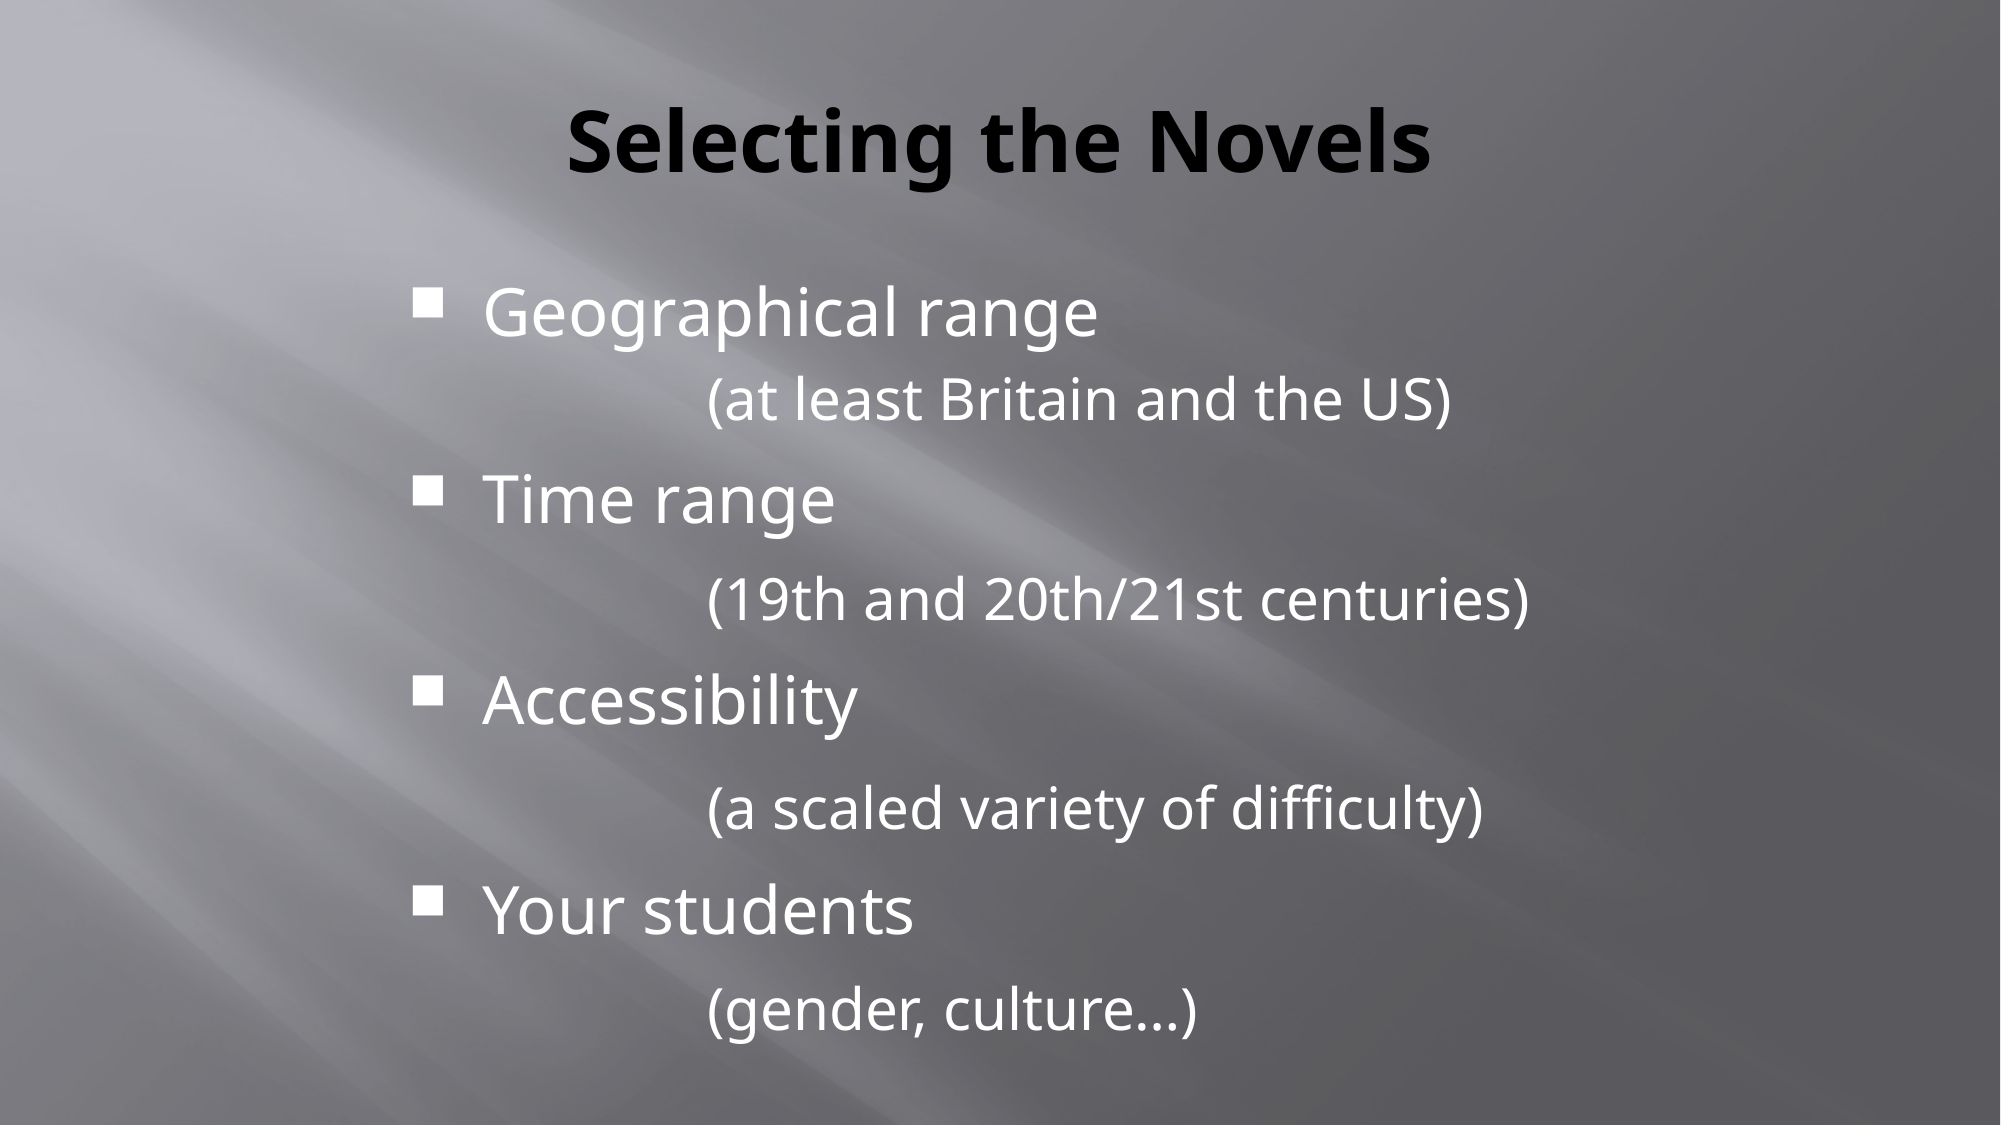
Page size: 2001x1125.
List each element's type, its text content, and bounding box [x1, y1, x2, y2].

list Geographical range (at least Britain and the US) Time range (19th and 20th/21st centuries) Accessibility (a scaled variety of difficulty) Your students (gender, culture…) [324, 262, 1675, 1038]
title Selecting the Novels [99, 45, 1900, 233]
